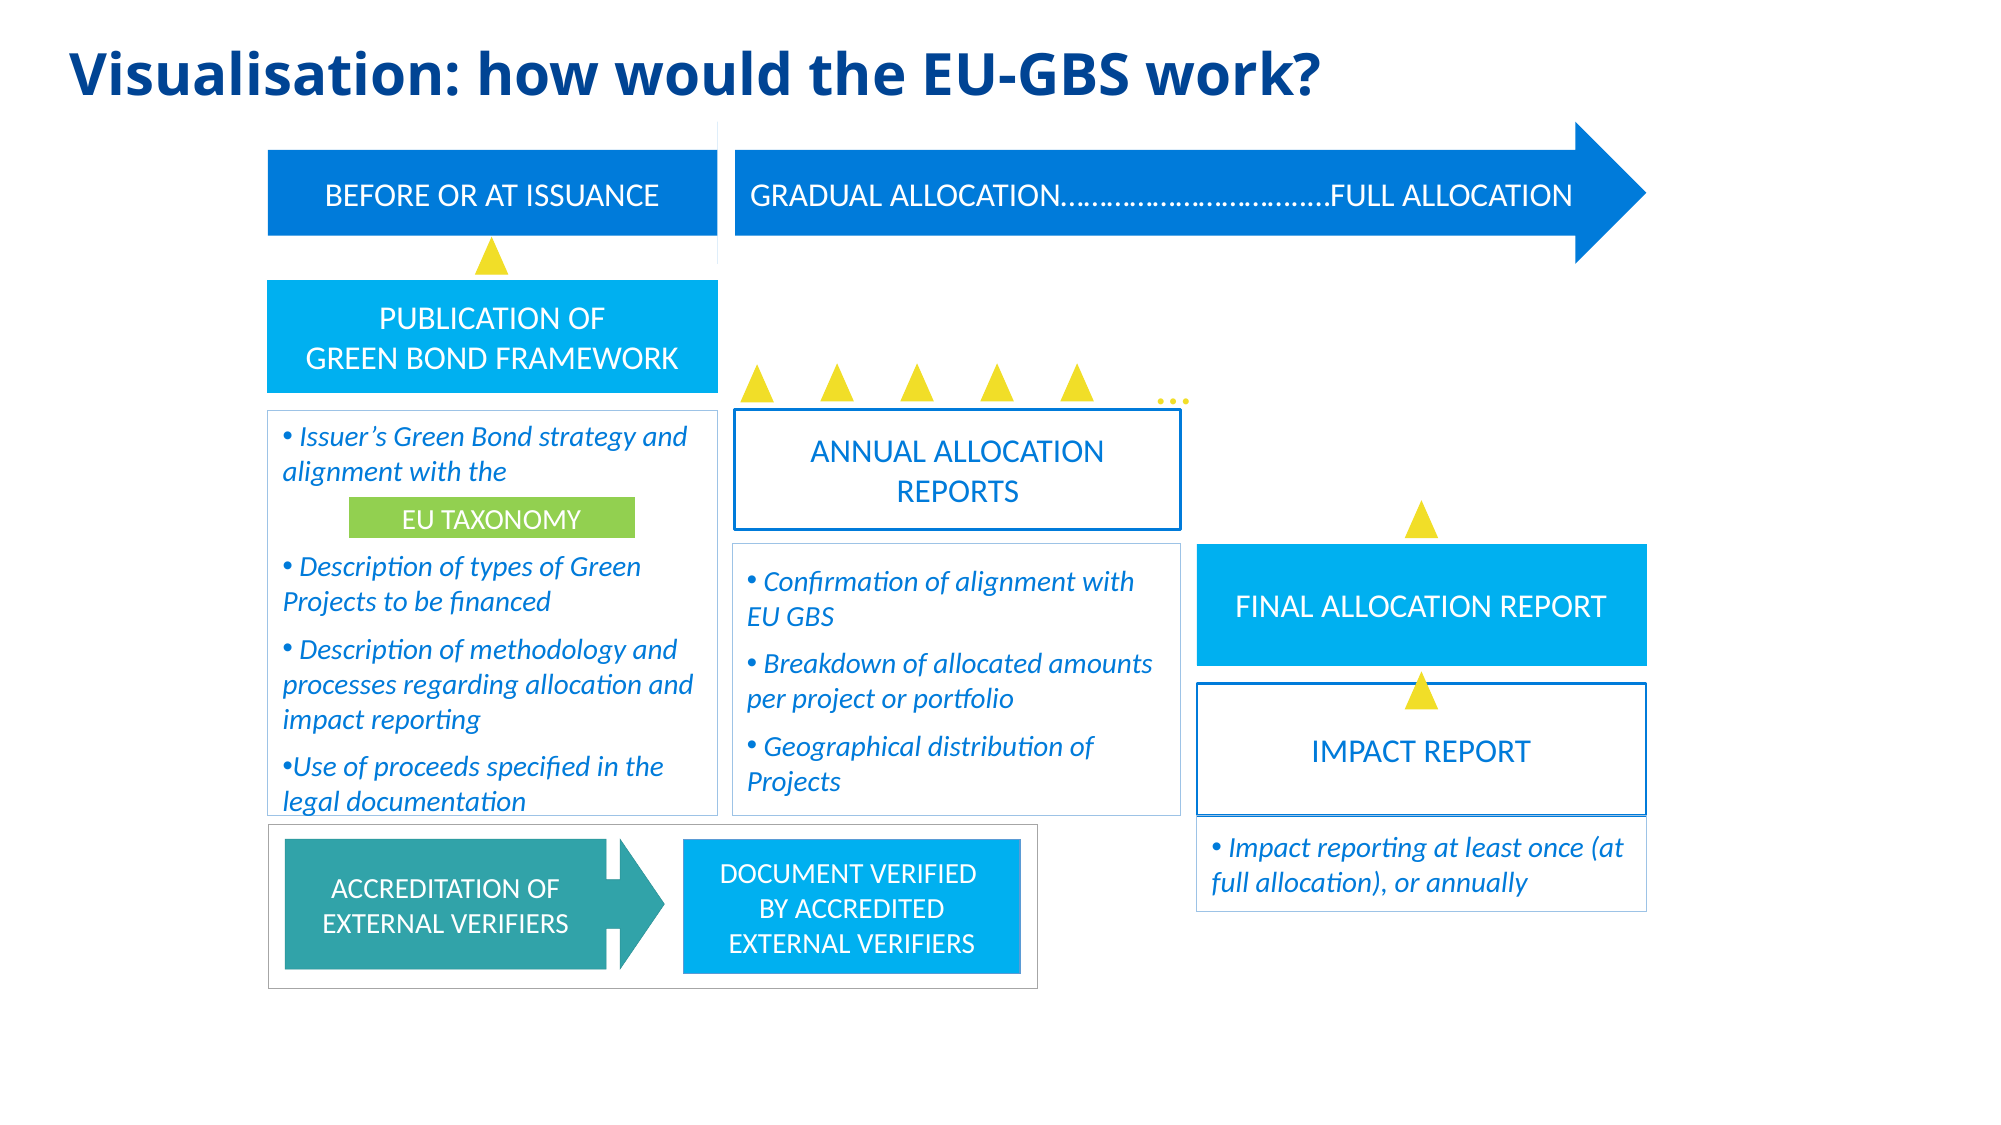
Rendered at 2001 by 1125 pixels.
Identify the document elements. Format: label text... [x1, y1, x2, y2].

title Visualisation: how would the EU-GBS work? [54, 18, 1958, 127]
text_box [267, 121, 1647, 989]
